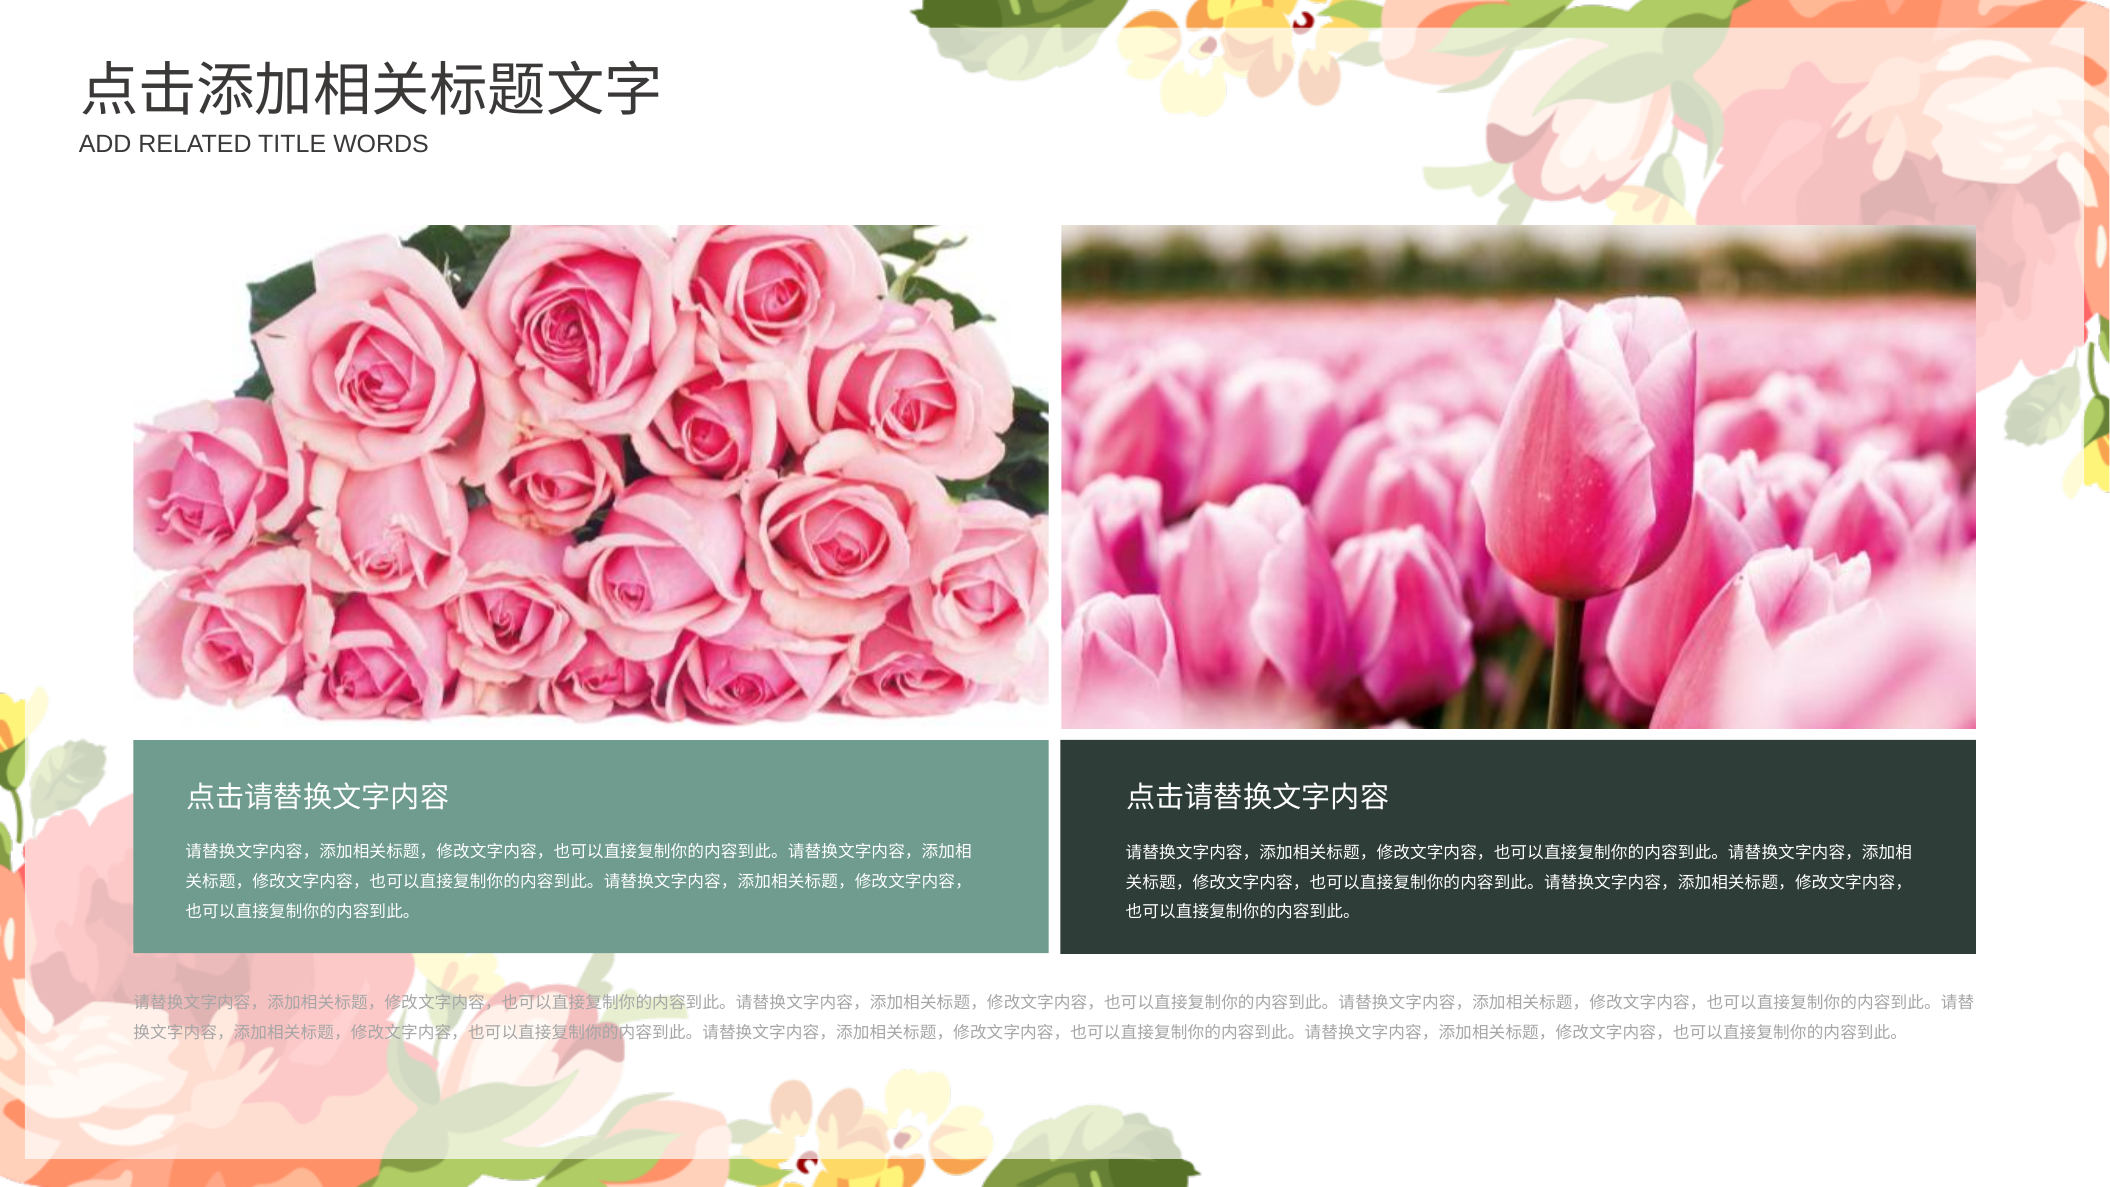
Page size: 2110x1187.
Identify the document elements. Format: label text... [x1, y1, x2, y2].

text_box 请替换文字内容，添加相关标题，修改文字内容，也可以直接复制你的内容到此。请替换文字内容，添加相关标题，修改文字内容，也可以直接复制你的内容到此。请替换文字内容，添加相关标题，修改文字内容，也可以直接复制你的内容到此。请替换文字内容，添加相关标题，修改文字内容，也可以直接复制你的内容到此。请替换文字内容，添加相关标题，修改文字内容，也可以直接复制你的内容到此。请替换文字内容，添加相关标题，修改文字内容，也可以直接复制你的内容到此。 [133, 981, 1976, 1042]
text_box 请替换文字内容，添加相关标题，修改文字内容，也可以直接复制你的内容到此。请替换文字内容，添加相关标题，修改文字内容，也可以直接复制你的内容到此。请替换文字内容，添加相关标题，修改文字内容，也可以直接复制你的内容到此。 [1125, 831, 1929, 922]
text_box 点击请替换文字内容 [186, 777, 450, 814]
text_box [1060, 224, 1977, 730]
text_box ADD RELATED TITLE WORDS [62, 119, 446, 166]
text_box 请替换文字内容，添加相关标题，修改文字内容，也可以直接复制你的内容到此。请替换文字内容，添加相关标题，修改文字内容，也可以直接复制你的内容到此。请替换文字内容，添加相关标题，修改文字内容，也可以直接复制你的内容到此。 [185, 830, 989, 921]
picture [0, 0, 2110, 1187]
text_box [132, 224, 1050, 730]
text_box [132, 739, 1050, 954]
text_box 点击添加相关标题文字 [64, 43, 679, 130]
text_box [1059, 739, 1977, 955]
text_box 点击请替换文字内容 [1126, 778, 1390, 814]
